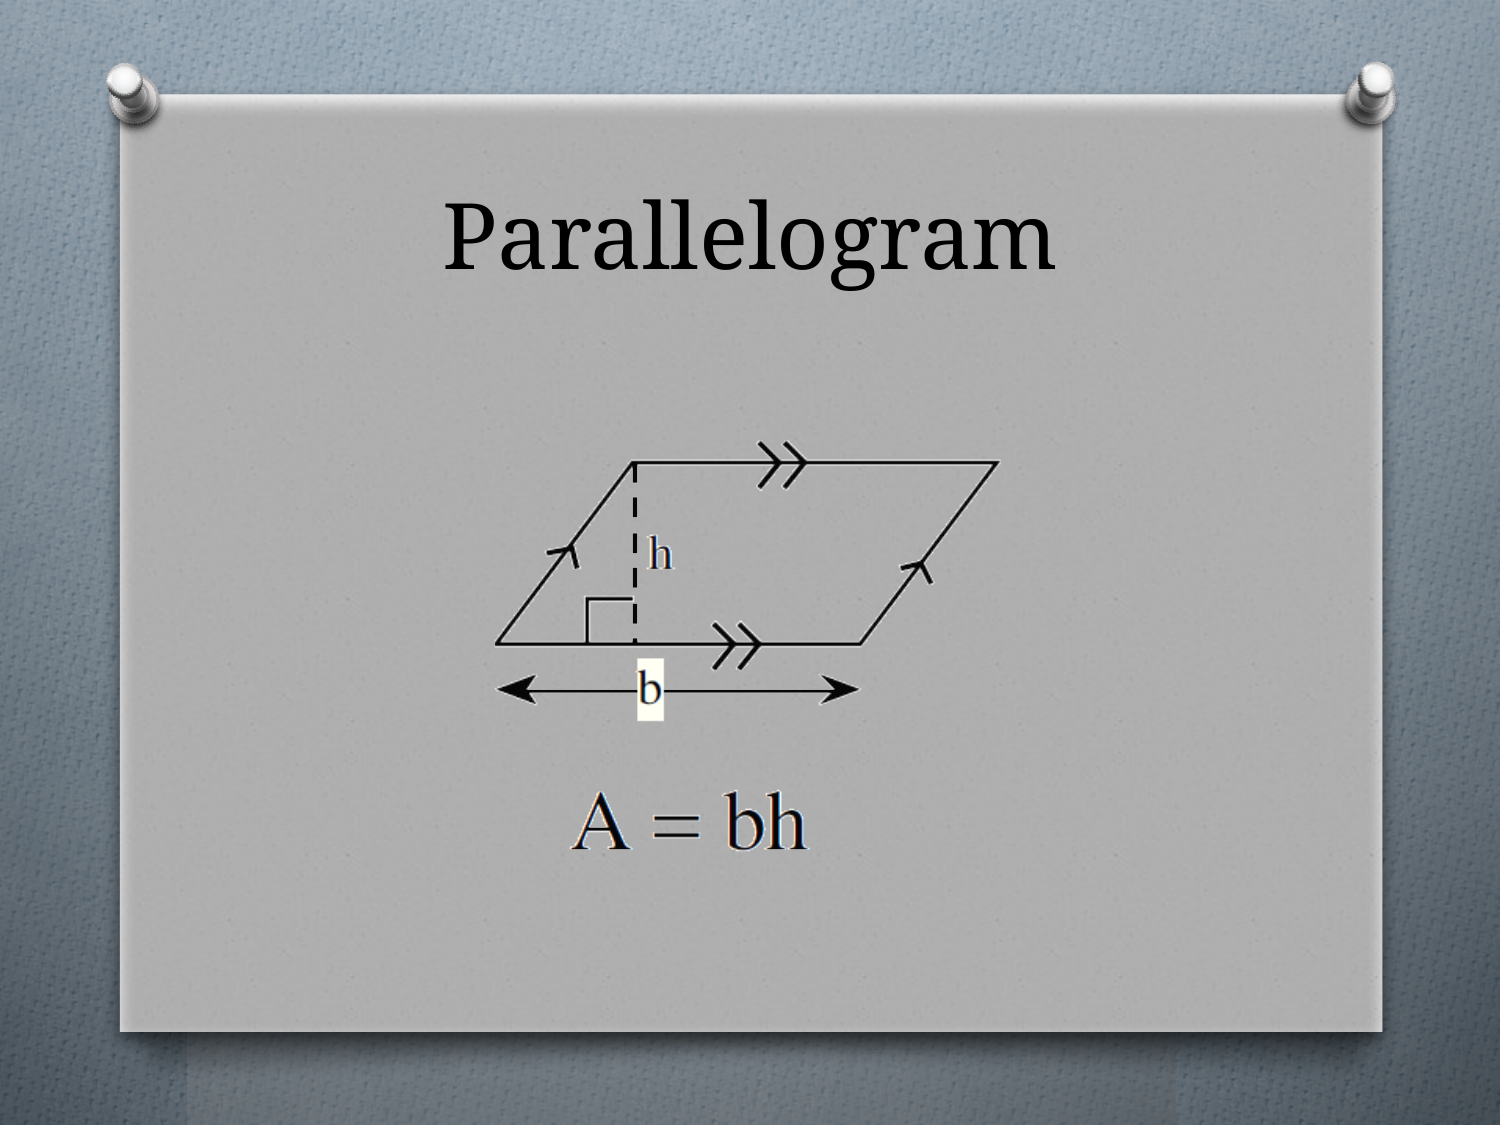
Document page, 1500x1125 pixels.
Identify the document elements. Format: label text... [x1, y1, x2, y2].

title Parallelogram [179, 134, 1323, 332]
picture [1317, 35, 1439, 156]
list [481, 430, 1015, 856]
picture [75, 29, 198, 153]
